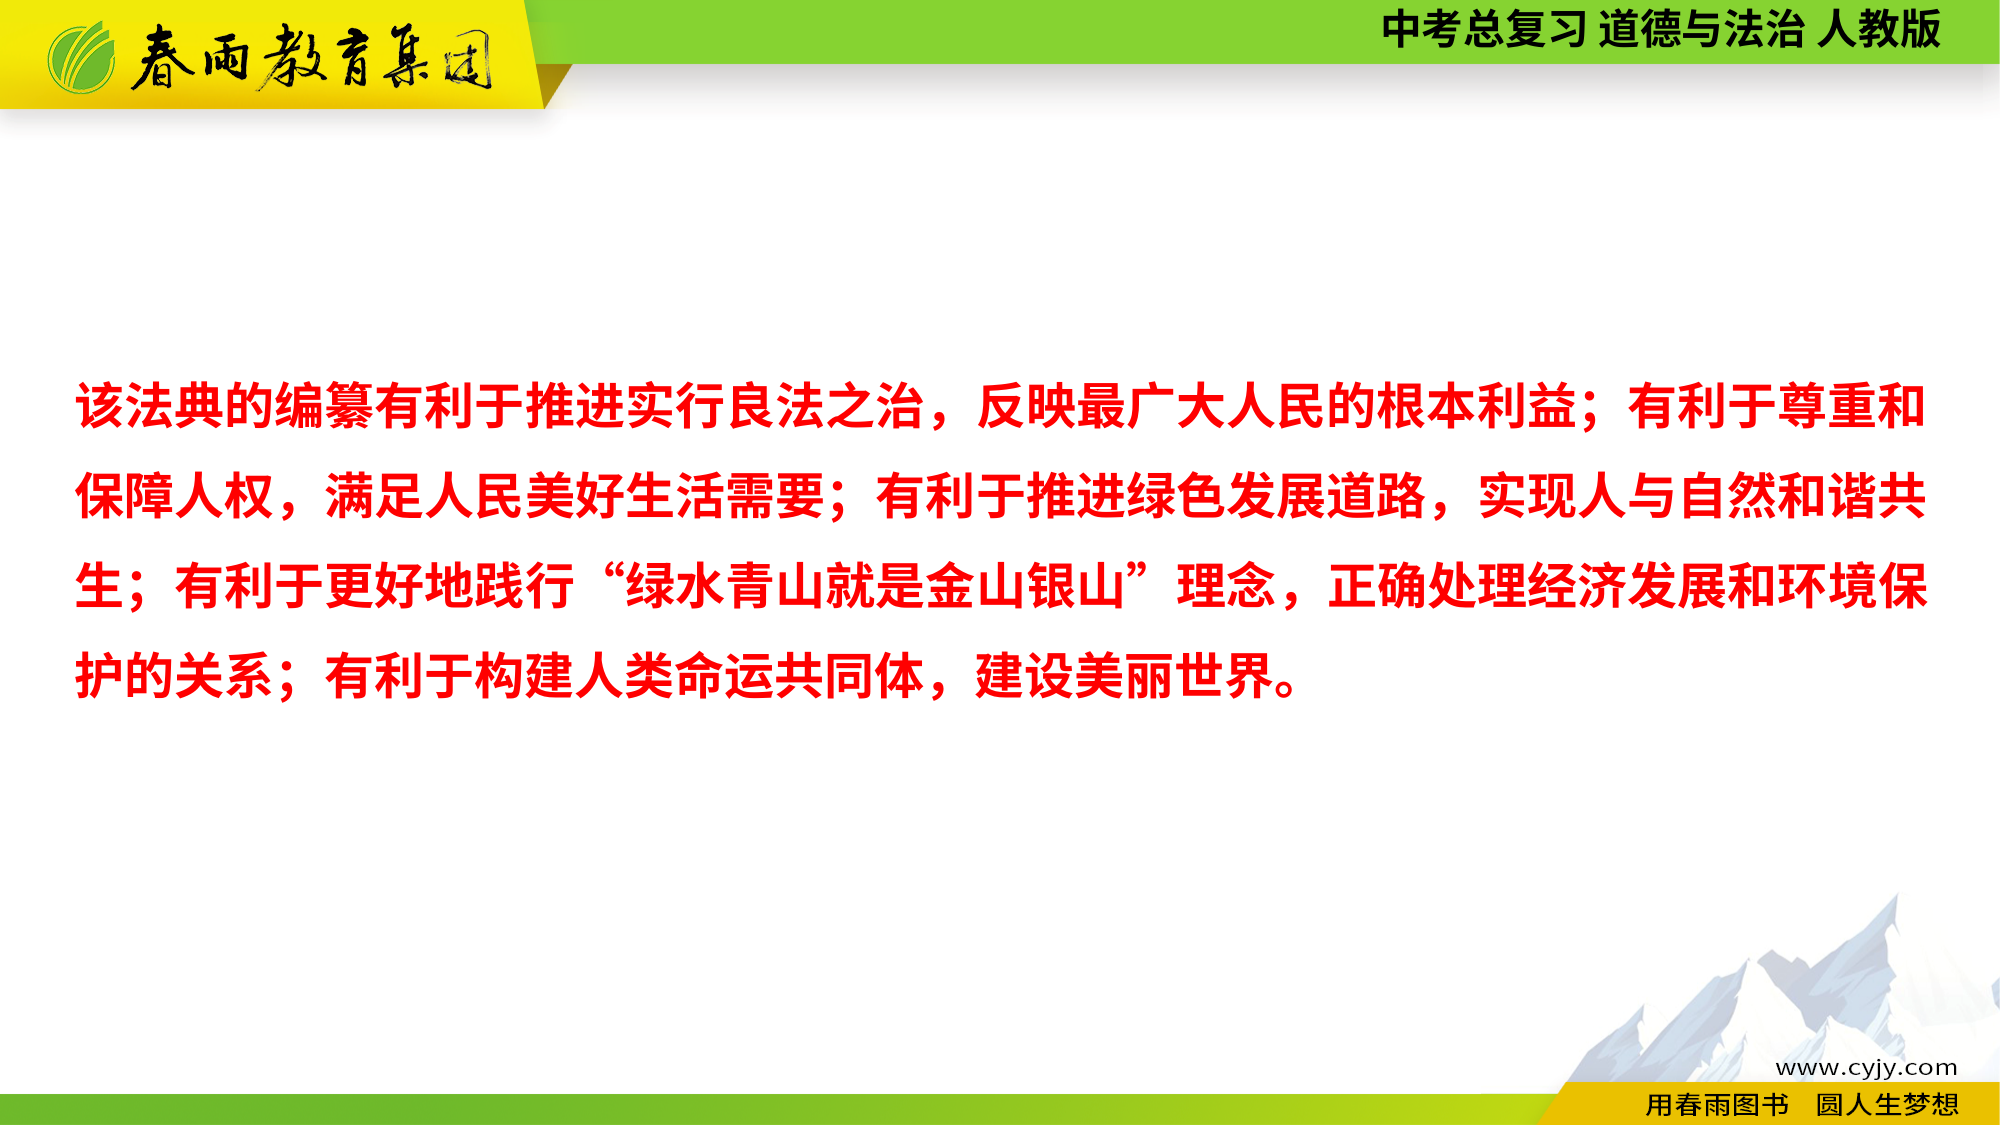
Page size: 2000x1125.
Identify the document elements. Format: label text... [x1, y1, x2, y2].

picture [0, 0, 2000, 1125]
list 该法典的编纂有利于推进实行良法之治，反映最广大人民的根本利益；有利于尊重和保障人权，满足人民美好生活需要；有利于推进绿色发展道路，实现人与自然和谐共生；有利于更好地践行“绿水青山就是金山银山”理念，正确处理经济发展和环境保护的关系；有利于构建人类命运共同体，建设美丽世界。 [59, 337, 1944, 705]
